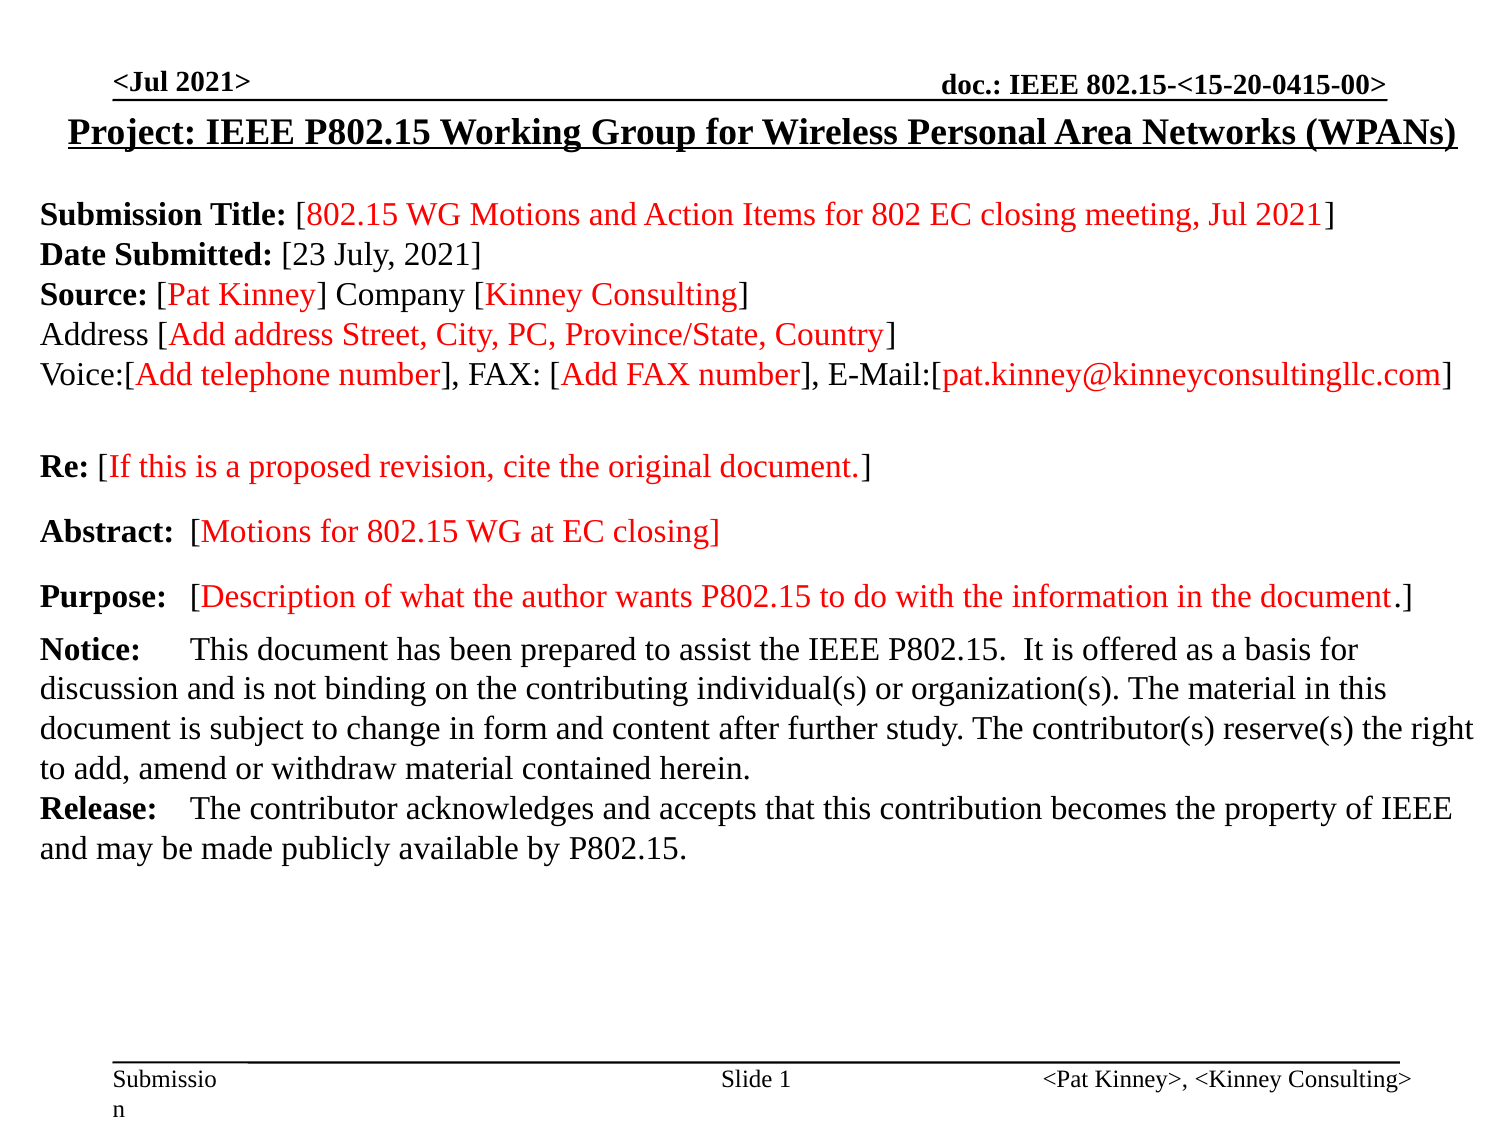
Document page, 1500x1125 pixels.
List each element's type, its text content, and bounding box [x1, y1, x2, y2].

slide_number Slide 1 [712, 1062, 800, 1093]
footer <Pat Kinney>, <Kinney Consulting> [900, 1062, 1413, 1093]
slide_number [112, 62, 375, 98]
text_box Project: IEEE P802.15 Working Group for Wireless Personal Area Networks (WPANs) Submission Title: [802.15 WG Motions and Action Items for 802 EC closing meeting, Jul 2021] Date Submitted: [23 July, 2021] Source: [Pat Kinney] Company [Kinney Consulting] Address [Add address Street, City, PC, Province/State, Country] Voice:[Add telephone number], FAX: [Add FAX number], E-Mail:[pat.kinney@kinneyconsultingllc.com] Re: [If this is a proposed revision, cite the original document.] Abstract: [Motions for 802.15 WG at EC closing] Purpose: [Description of what the author wants P802.15 to do with the information in the document.] Notice: This document has been prepared to assist the IEEE P802.15. It is offered as a basis for discussion and is not binding on the contributing individual(s) or organization(s). The material in this document is subject to change in form and content after further study. The contributor(s) reserve(s) the right to add, amend or withdraw material contained herein. Release: The contributor acknowledges and accepts that this contribution becomes the property of IEEE and may be made publicly available by P802.15. [24, 99, 1500, 874]
